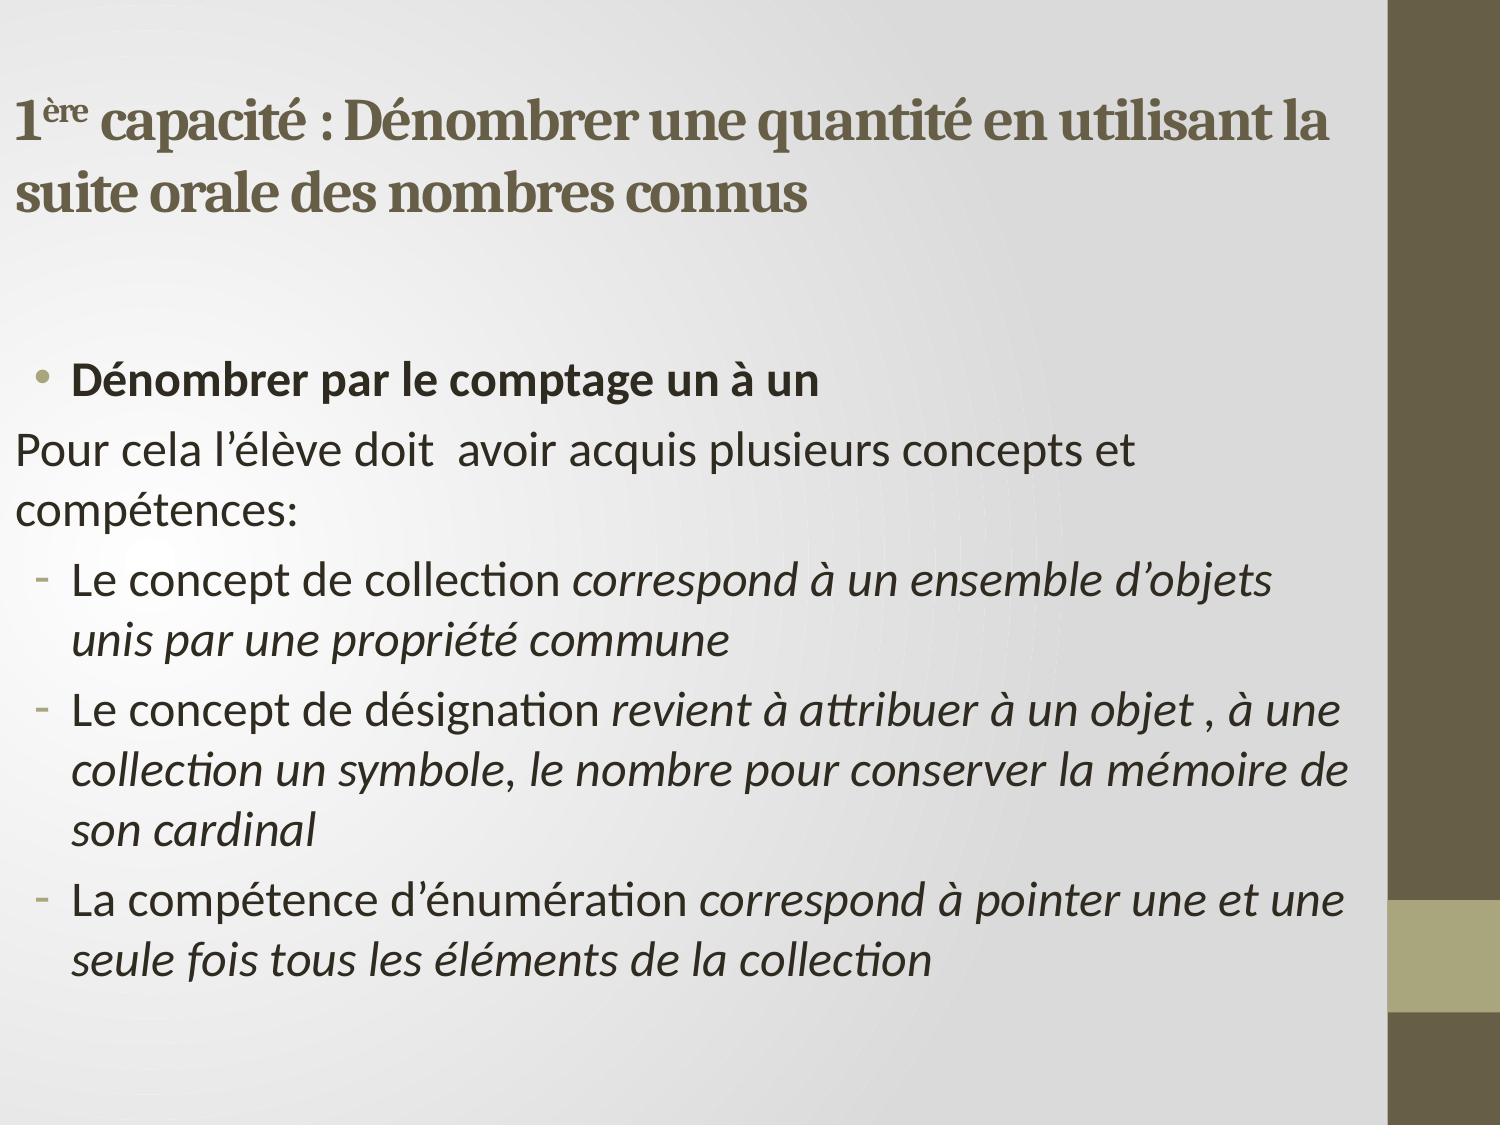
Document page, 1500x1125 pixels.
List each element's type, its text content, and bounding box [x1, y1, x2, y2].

title 1ère capacité : Dénombrer une quantité en utilisant la suite orale des nombres connus [0, 0, 1389, 233]
list Dénombrer par le comptage un à un Pour cela l’élève doit avoir acquis plusieurs concepts et compétences: Le concept de collection correspond à un ensemble d’objets unis par une propriété commune Le concept de désignation revient à attribuer à un objet , à une collection un symbole, le nombre pour conserver la mémoire de son cardinal La compétence d’énumération correspond à pointer une et une seule fois tous les éléments de la collection [0, 338, 1370, 1098]
